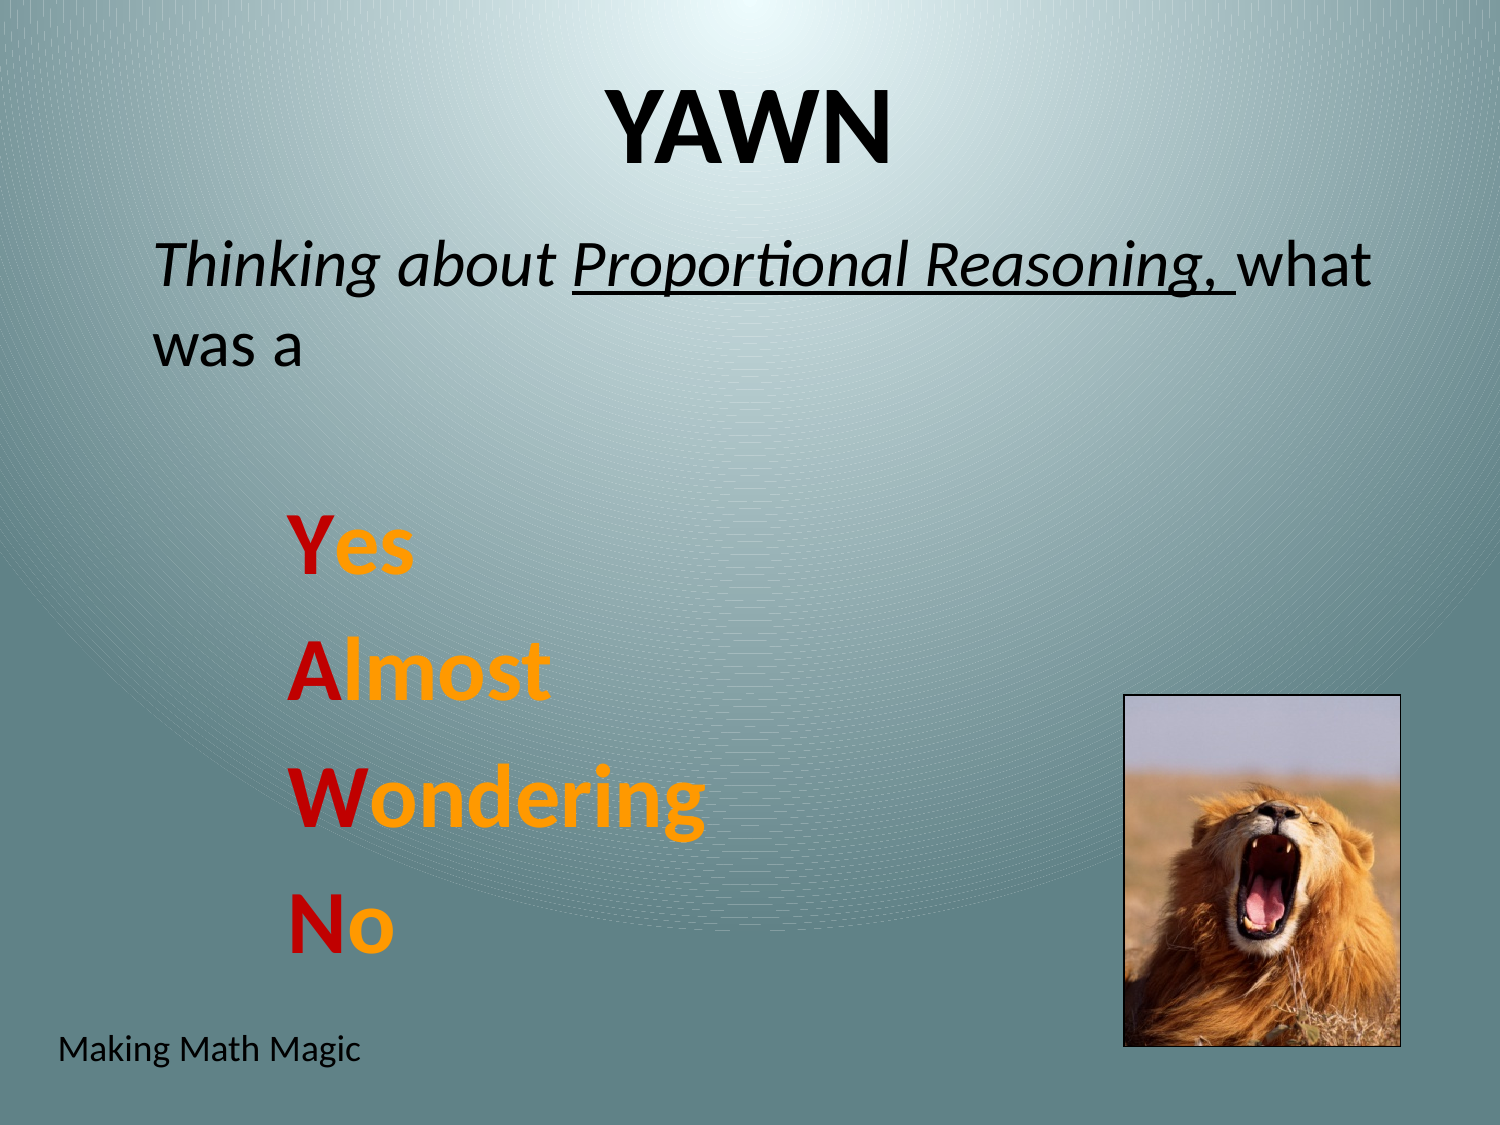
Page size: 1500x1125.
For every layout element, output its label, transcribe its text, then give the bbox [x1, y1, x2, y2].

text_box Thinking about Proportional Reasoning, what was a [137, 212, 1400, 388]
text_box Making Math Magic [42, 1016, 531, 1077]
subtitle Yes Almost Wondering No [62, 312, 1352, 1076]
picture [1124, 695, 1401, 1046]
title YAWN [0, 0, 1500, 238]
